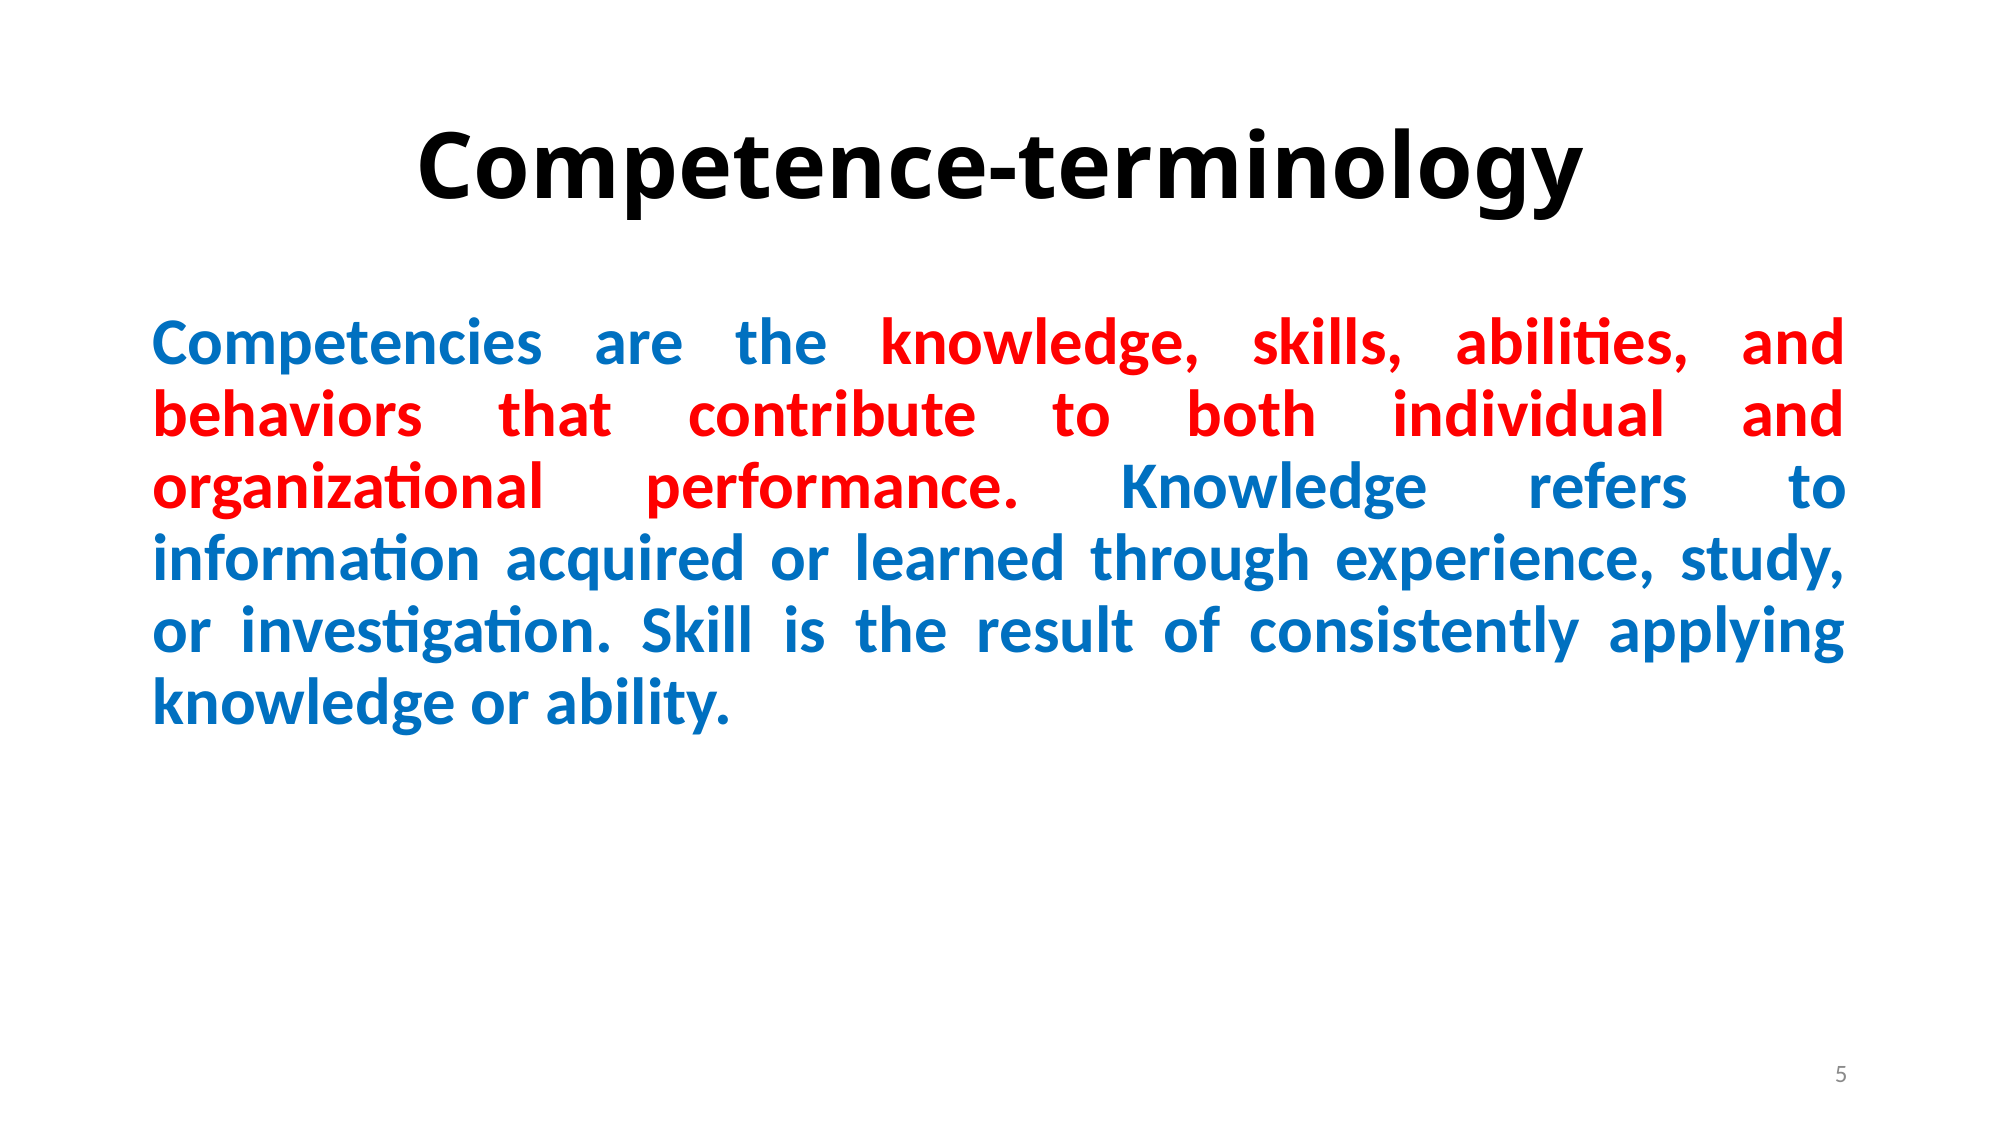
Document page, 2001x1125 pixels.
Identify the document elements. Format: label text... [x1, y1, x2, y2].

list Competencies are the knowledge, skills, abilities, and behaviors that contribute to both individual and organizational performance. Knowledge refers to information acquired or learned through experience, study, or investigation. Skill is the result of consistently applying knowledge or ability. [137, 299, 1863, 1014]
title Competence-terminology [137, 59, 1863, 278]
slide_number 5 [1412, 1042, 1863, 1103]
